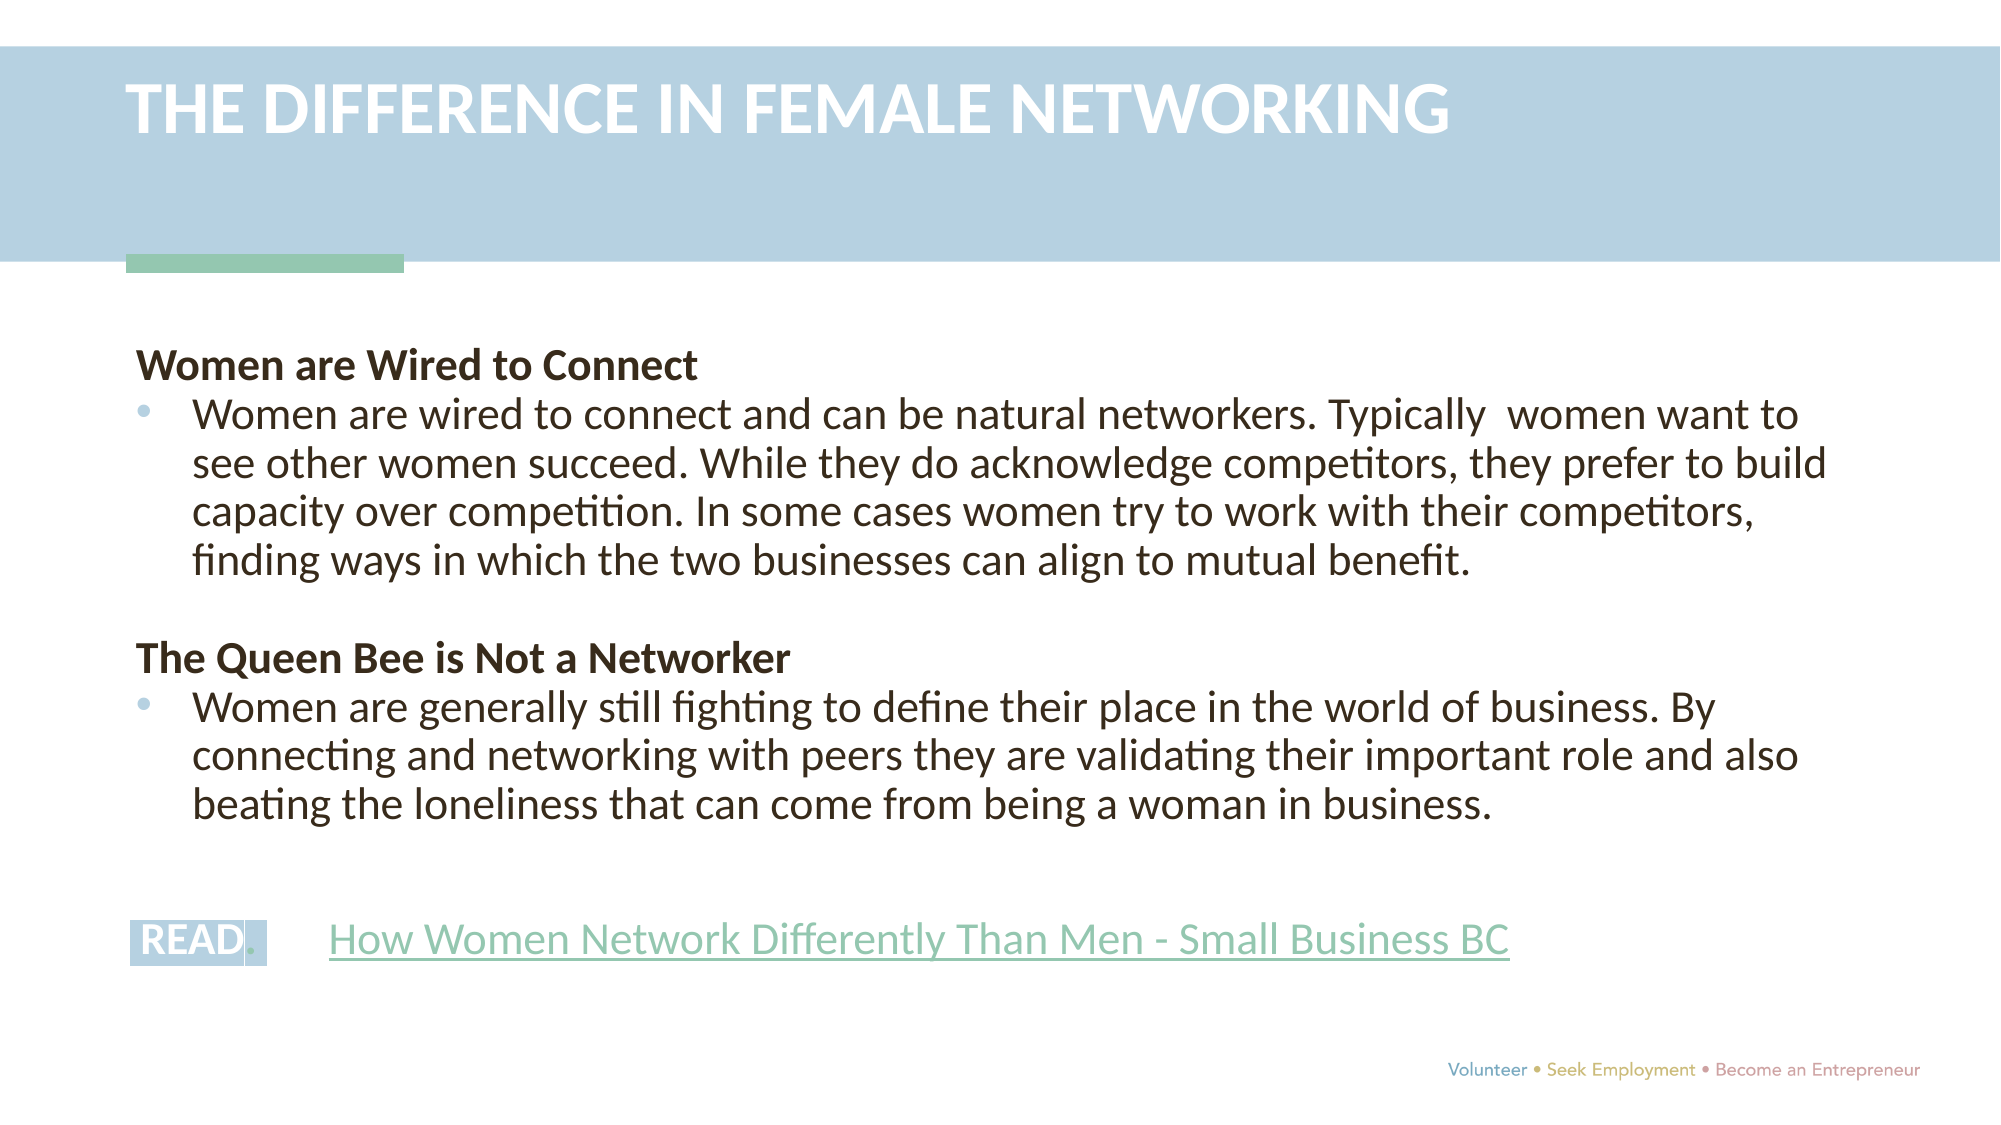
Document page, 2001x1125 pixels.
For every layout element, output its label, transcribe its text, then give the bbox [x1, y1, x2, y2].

text_box READ. How Women Network Differently Than Men - Small Business BC ​ [115, 907, 1945, 1033]
list THE DIFFERENCE IN FEMALE NETWORKING [110, 124, 1469, 245]
picture [1418, 1046, 1971, 1103]
list Women are Wired to Connect Women are wired to connect and can be natural networkers. Typically women want to see other women succeed. While they do acknowledge competitors, they prefer to build capacity over competition. In some cases women try to work with their competitors, finding ways in which the two businesses can align to mutual benefit. The Queen Bee is Not a Networker Women are generally still fighting to define their place in the world of business. By connecting and networking with peers they are validating their important role and also beating the loneliness that can come from being a woman in business. [121, 333, 1881, 907]
